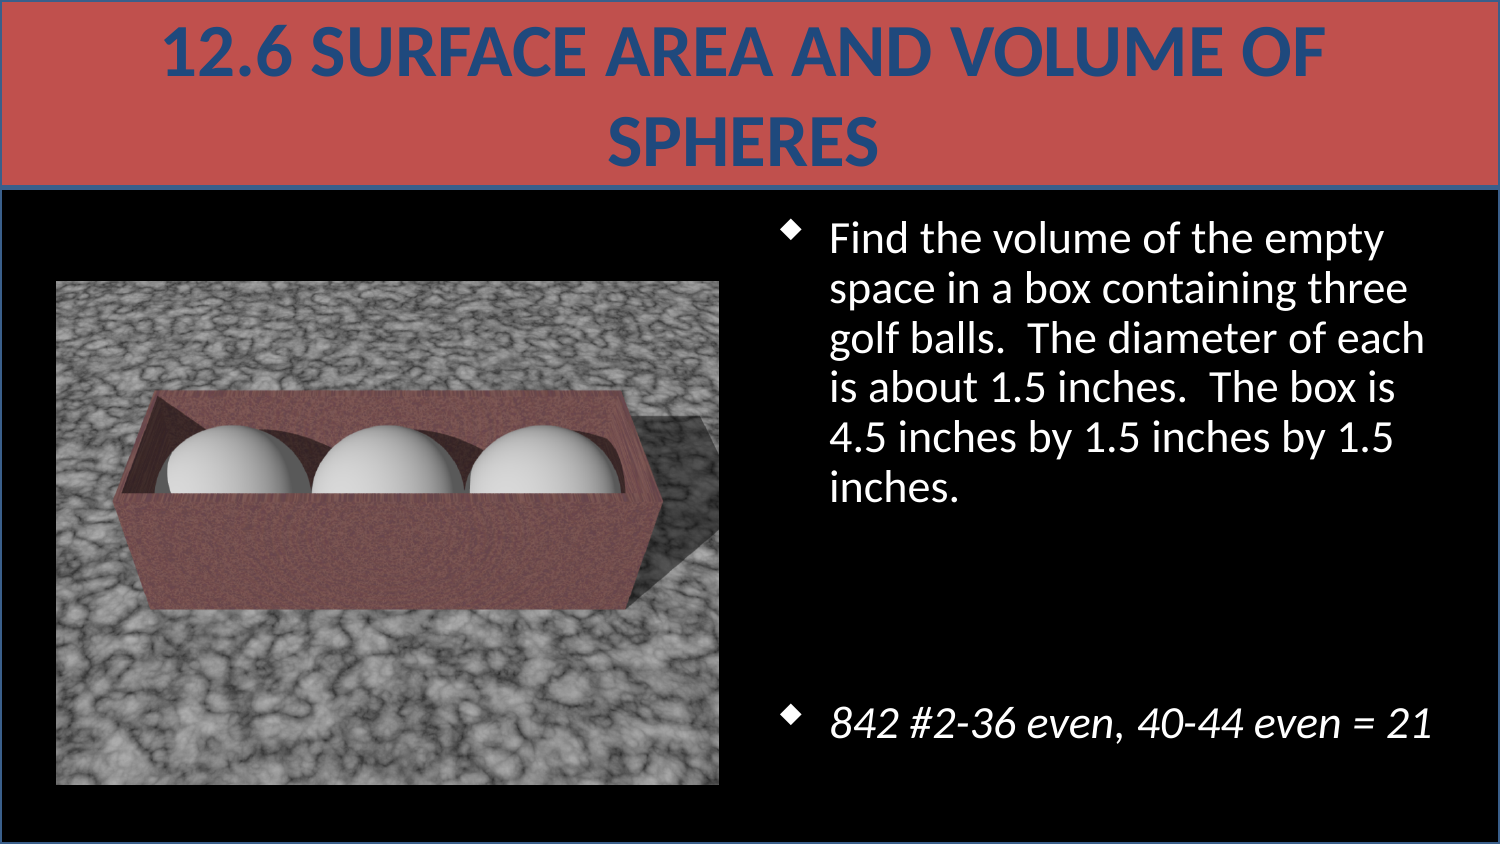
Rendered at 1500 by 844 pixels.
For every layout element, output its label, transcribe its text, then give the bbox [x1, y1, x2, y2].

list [55, 281, 720, 785]
title 12.6 Surface Area and Volume of Spheres [37, 33, 1450, 150]
list Find the volume of the empty space in a box containing three golf balls. The diameter of each is about 1.5 inches. The box is 4.5 inches by 1.5 inches by 1.5 inches. 842 #2-36 even, 40-44 even = 21 [762, 206, 1450, 797]
